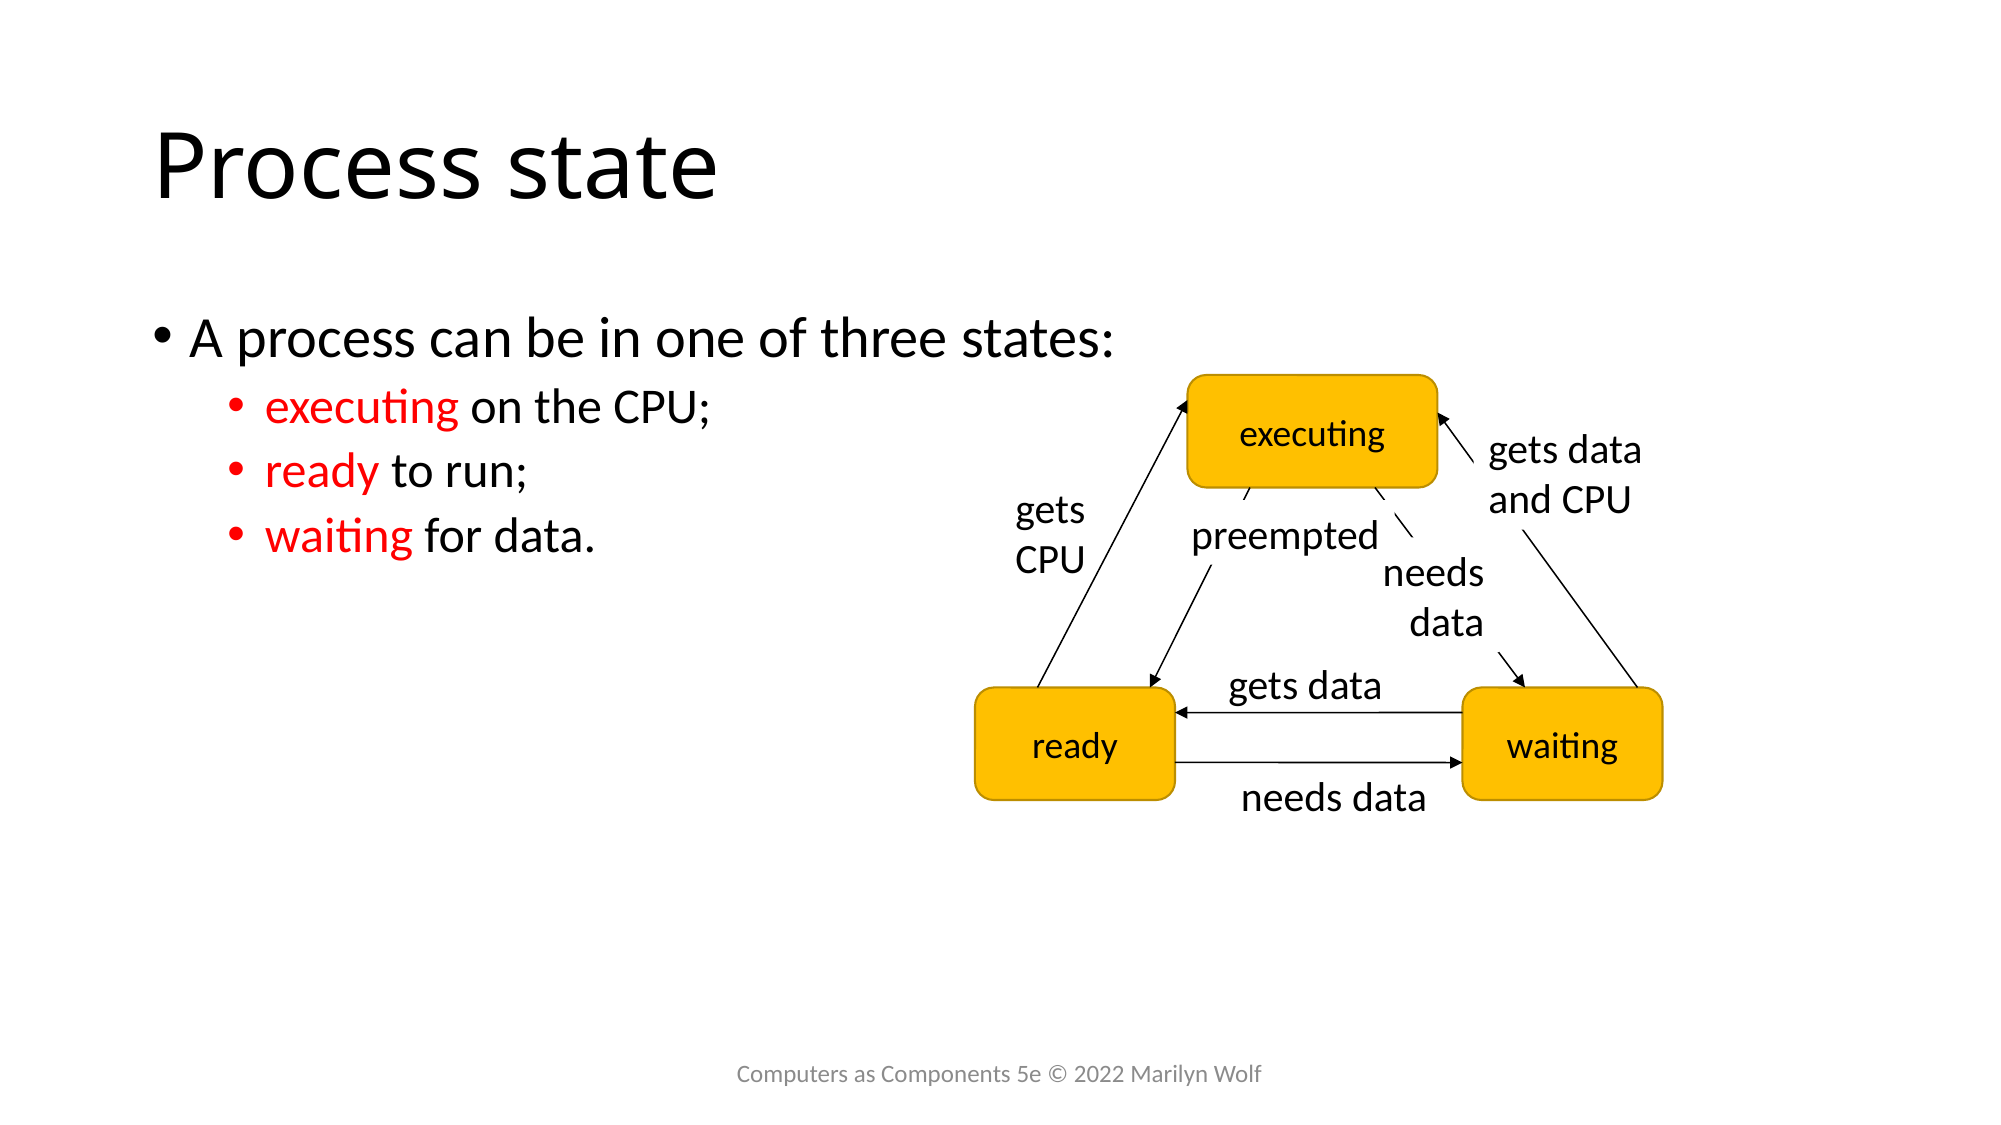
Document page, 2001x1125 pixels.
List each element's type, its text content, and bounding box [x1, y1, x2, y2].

text_box [1498, 653, 1525, 688]
list A process can be in one of three states: executing on the CPU; ready to run; waiting for data. [137, 299, 1863, 1014]
text_box needs data [1367, 537, 1500, 653]
text_box [1174, 706, 1213, 719]
text_box needs data [1226, 762, 1443, 828]
text_box gets CPU [1000, 474, 1101, 590]
footer Computers as Components 5e © 2022 Marilyn Wolf [662, 1042, 1338, 1103]
text_box ready [973, 686, 1177, 802]
text_box preempted [1176, 500, 1395, 565]
text_box [1443, 756, 1463, 769]
text_box [1101, 399, 1188, 566]
text_box waiting [1461, 686, 1664, 802]
text_box [1437, 412, 1473, 462]
text_box gets data and CPU [1473, 414, 1658, 530]
title Process state [137, 59, 1863, 278]
text_box executing [1186, 373, 1439, 489]
text_box gets data [1213, 650, 1398, 715]
text_box [1149, 565, 1212, 688]
